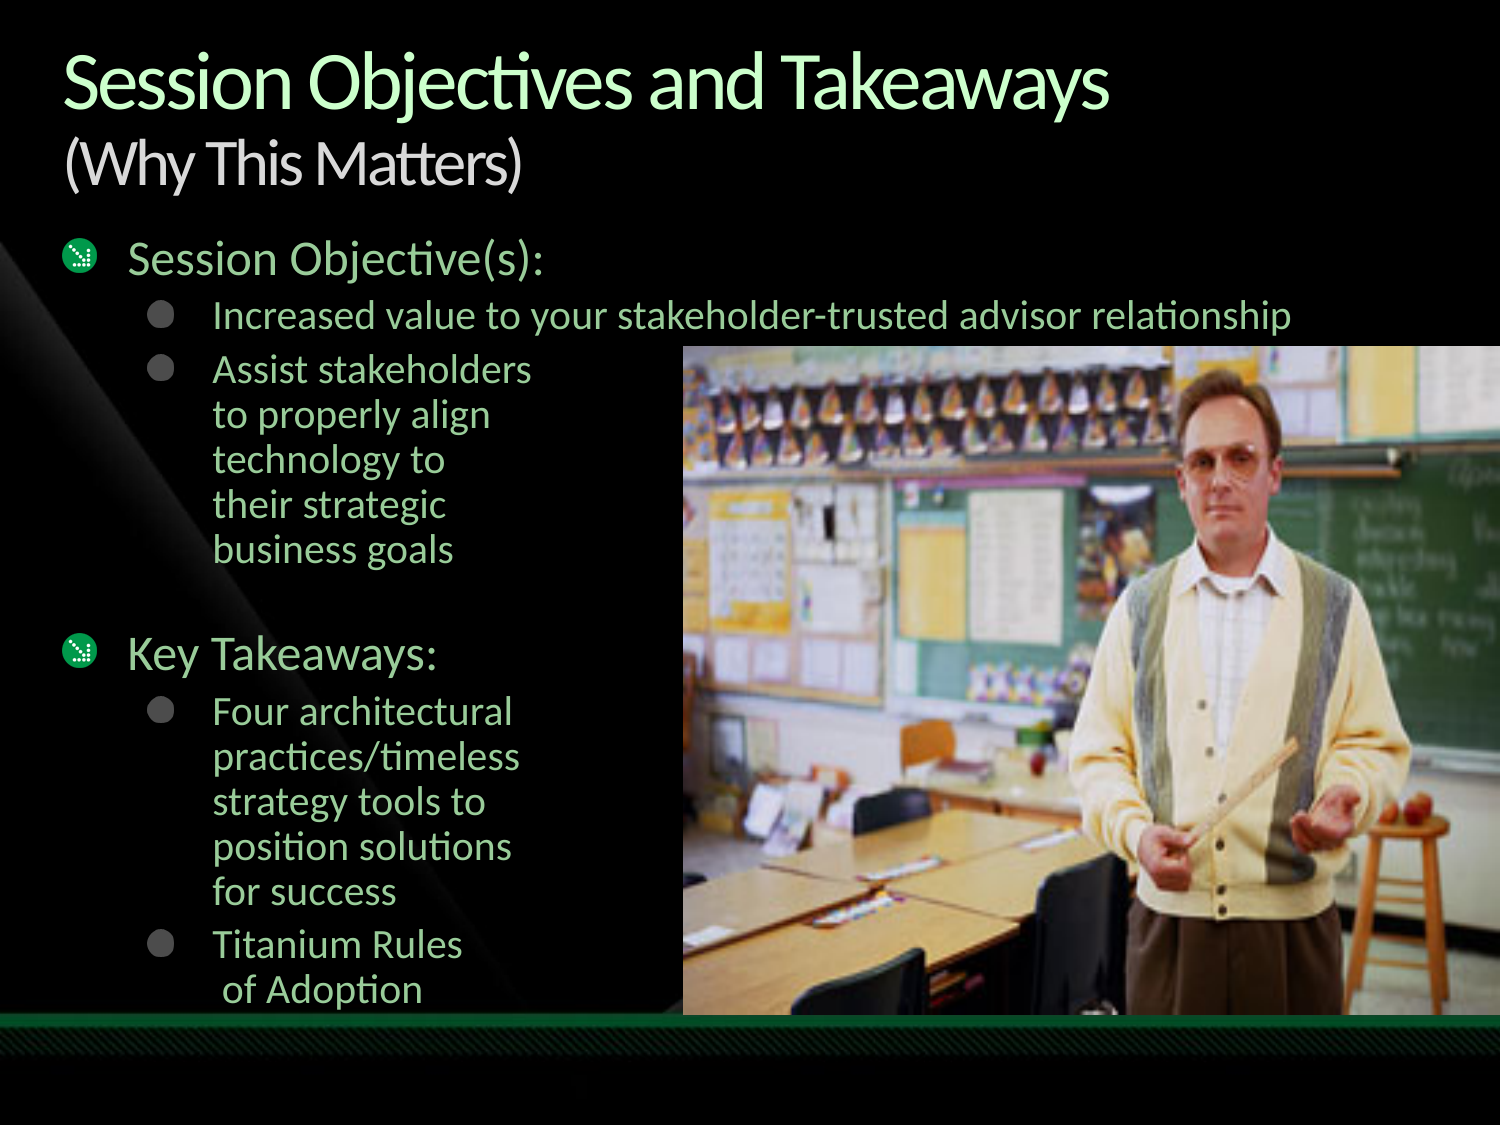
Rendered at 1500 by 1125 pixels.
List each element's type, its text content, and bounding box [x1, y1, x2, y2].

title Session Objectives and Takeaways (Why This Matters) [62, 37, 1438, 202]
picture [0, 0, 1500, 1125]
picture [147, 300, 174, 328]
picture [147, 929, 174, 957]
list Session Objective(s): Increased value to your stakeholder-trusted advisor relationship Assist stakeholders to properly align technology to their strategic business goals Key Takeaways: Four architectural practices/timeless strategy tools to position solutions for success Titanium Rules of Adoption [62, 231, 1500, 980]
picture [147, 696, 174, 723]
picture [147, 354, 174, 381]
